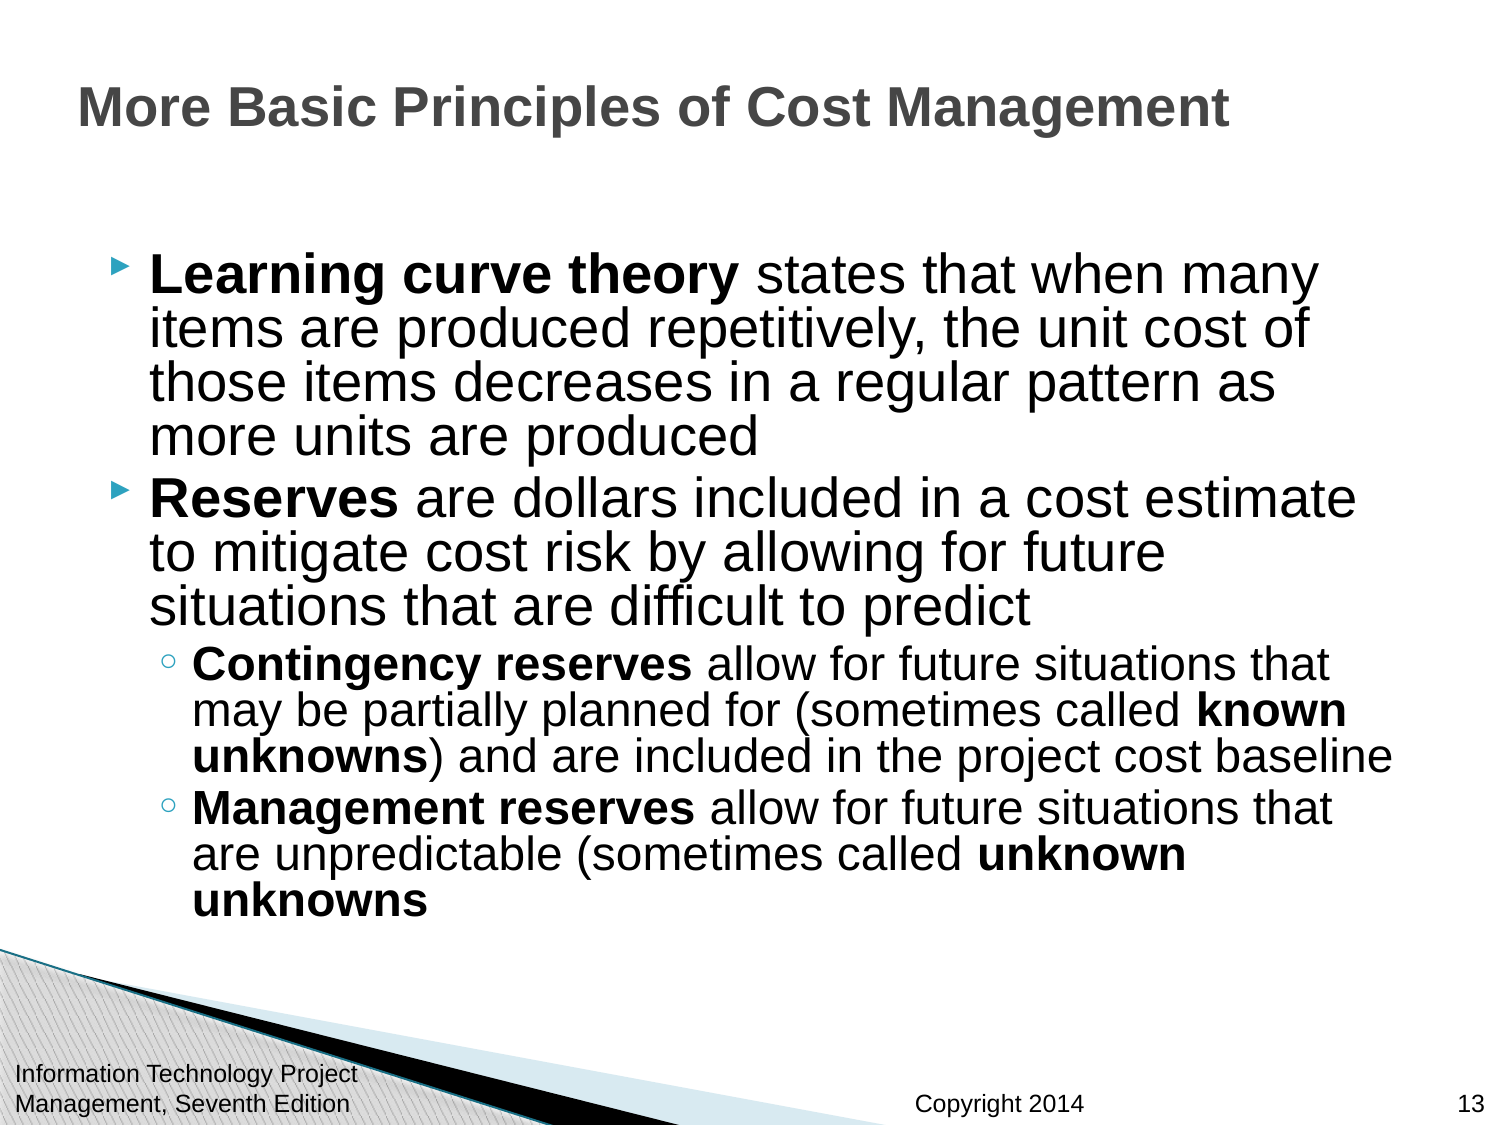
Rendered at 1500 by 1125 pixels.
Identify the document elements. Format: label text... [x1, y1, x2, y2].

list Learning curve theory states that when many items are produced repetitively, the unit cost of those items decreases in a regular pattern as more units are produced Reserves are dollars included in a cost estimate to mitigate cost risk by allowing for future situations that are difficult to predict Contingency reserves allow for future situations that may be partially planned for (sometimes called known unknowns) and are included in the project cost baseline Management reserves allow for future situations that are unpredictable (sometimes called unknown unknowns [74, 242, 1426, 986]
footer Information Technology Project Management, Seventh Edition [0, 1065, 425, 1125]
title More Basic Principles of Cost Management [62, 45, 1475, 163]
slide_number 13 [1408, 1065, 1500, 1125]
